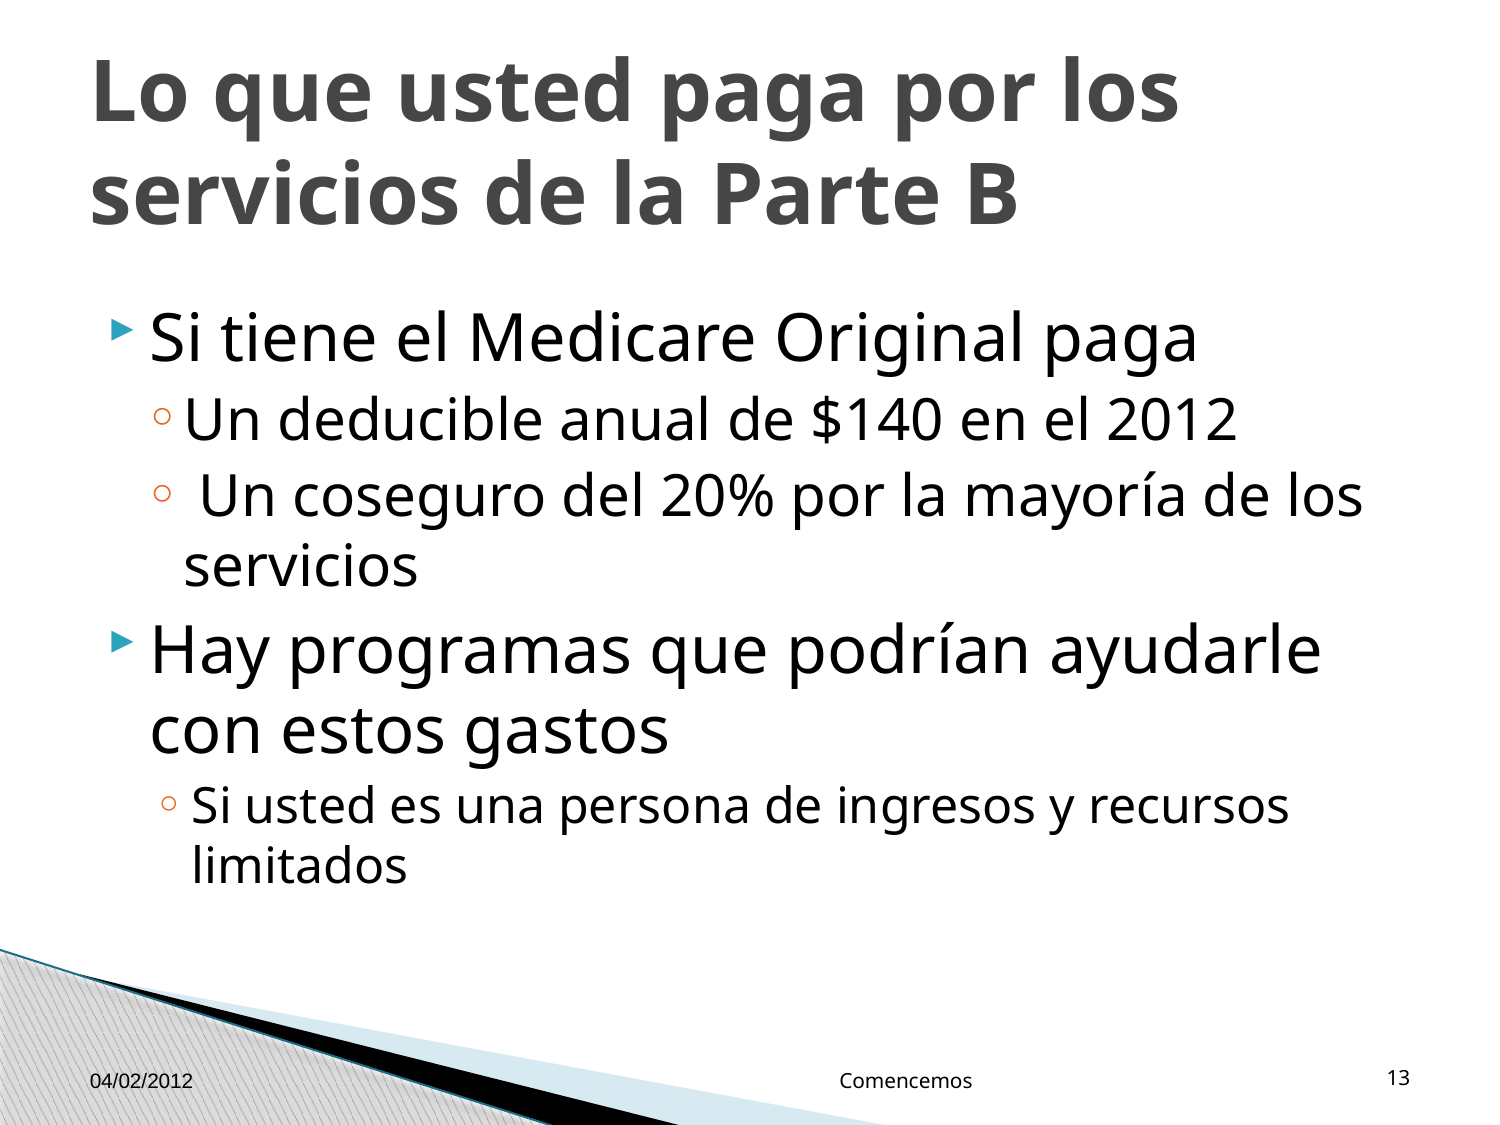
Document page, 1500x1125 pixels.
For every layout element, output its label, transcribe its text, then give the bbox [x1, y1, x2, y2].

footer Comencemos [512, 1040, 988, 1100]
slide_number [75, 1040, 425, 1100]
title Lo que usted paga por los servicios de la Parte B [75, 45, 1425, 233]
list Si tiene el Medicare Original paga Un deducible anual de $140 en el 2012 Un coseguro del 20% por la mayoría de los servicios Hay programas que podrían ayudarle con estos gastos Si usted es una persona de ingresos y recursos limitados [75, 287, 1425, 986]
slide_number 13 [1074, 1040, 1425, 1100]
